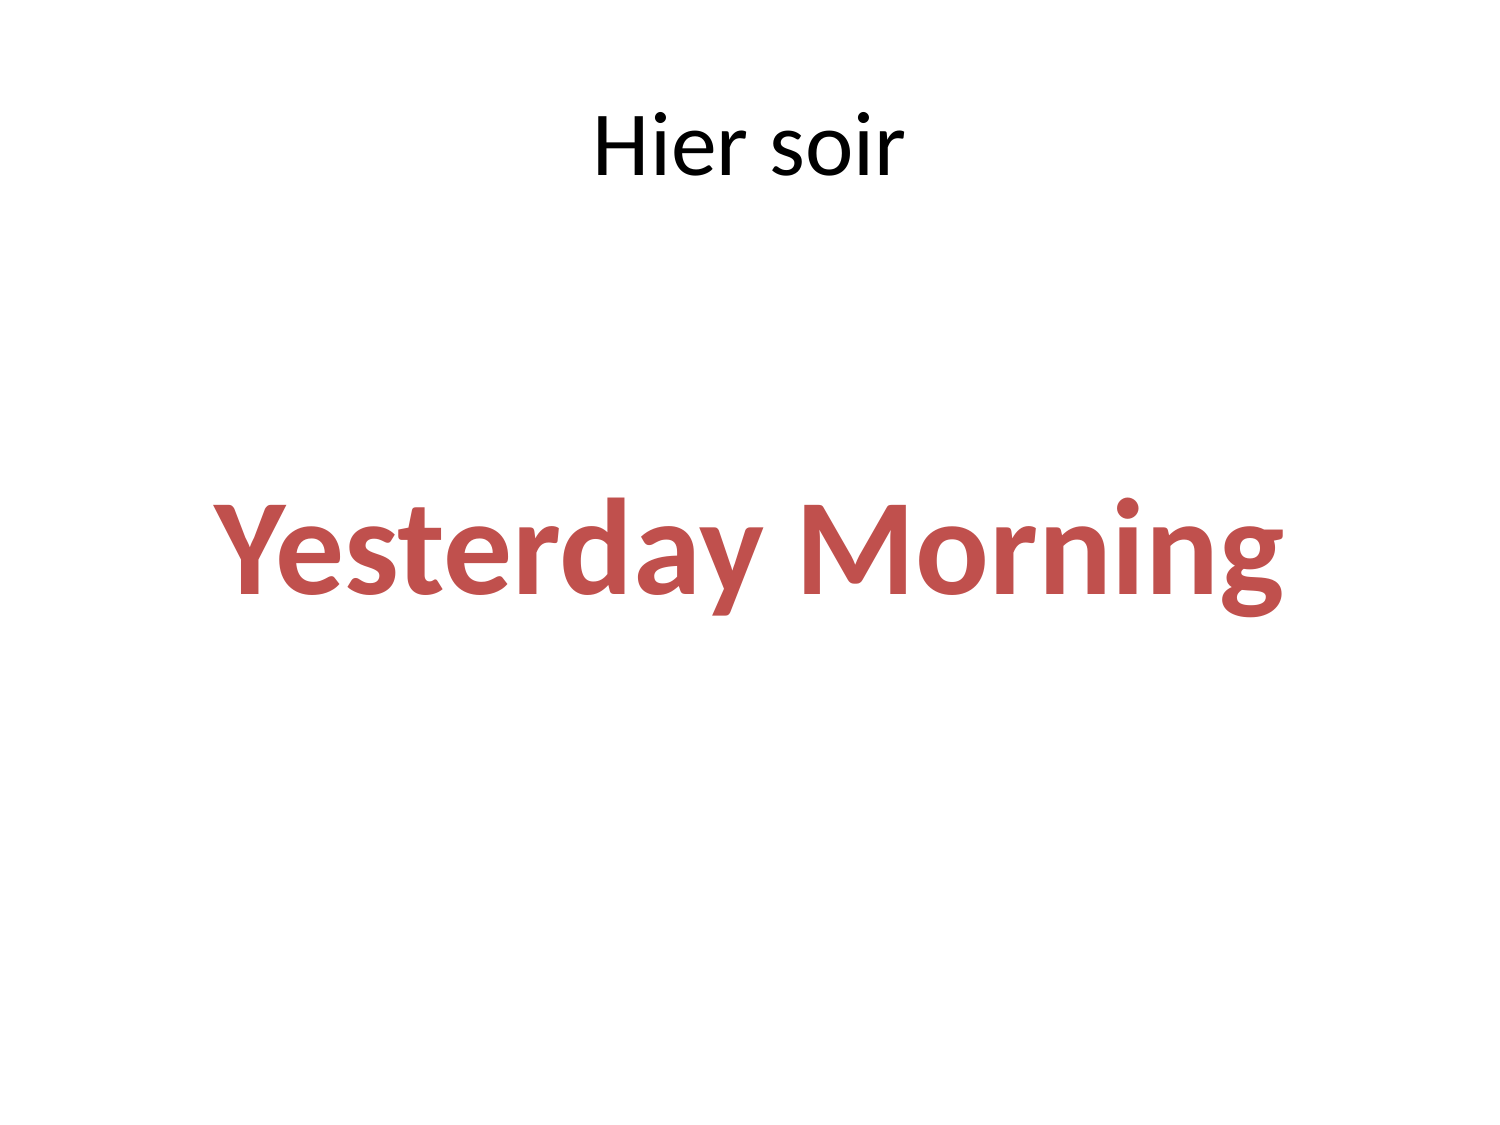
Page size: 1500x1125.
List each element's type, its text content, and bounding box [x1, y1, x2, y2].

text_box Yesterday Morning [199, 450, 1301, 630]
title Hier soir [75, 45, 1425, 233]
